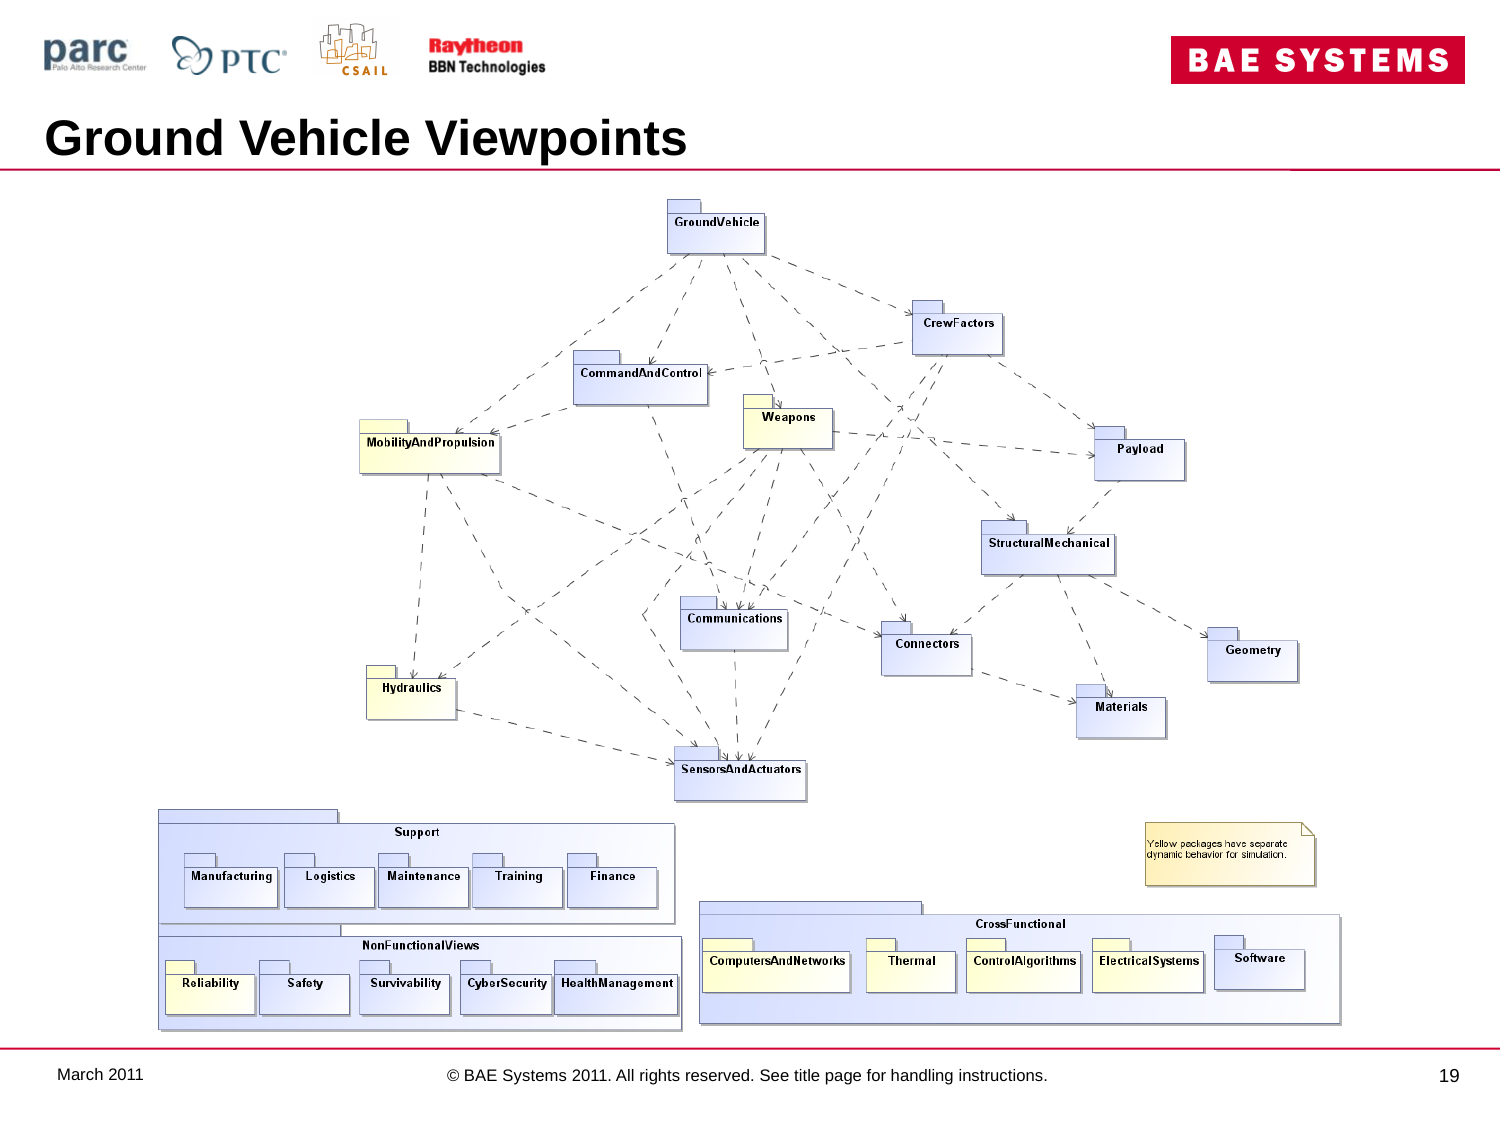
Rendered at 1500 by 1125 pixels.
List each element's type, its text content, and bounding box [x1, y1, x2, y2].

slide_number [41, 1055, 393, 1112]
picture [423, 30, 551, 73]
picture [311, 17, 399, 73]
picture [1171, 36, 1465, 84]
title Ground Vehicle Viewpoints [44, 73, 1405, 168]
picture [44, 39, 147, 71]
picture [172, 36, 287, 73]
slide_number 19 [1124, 1055, 1476, 1109]
footer © BAE Systems 2011. All rights reserved. See title page for handling instructions. [374, 1057, 1122, 1112]
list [149, 190, 1349, 1038]
